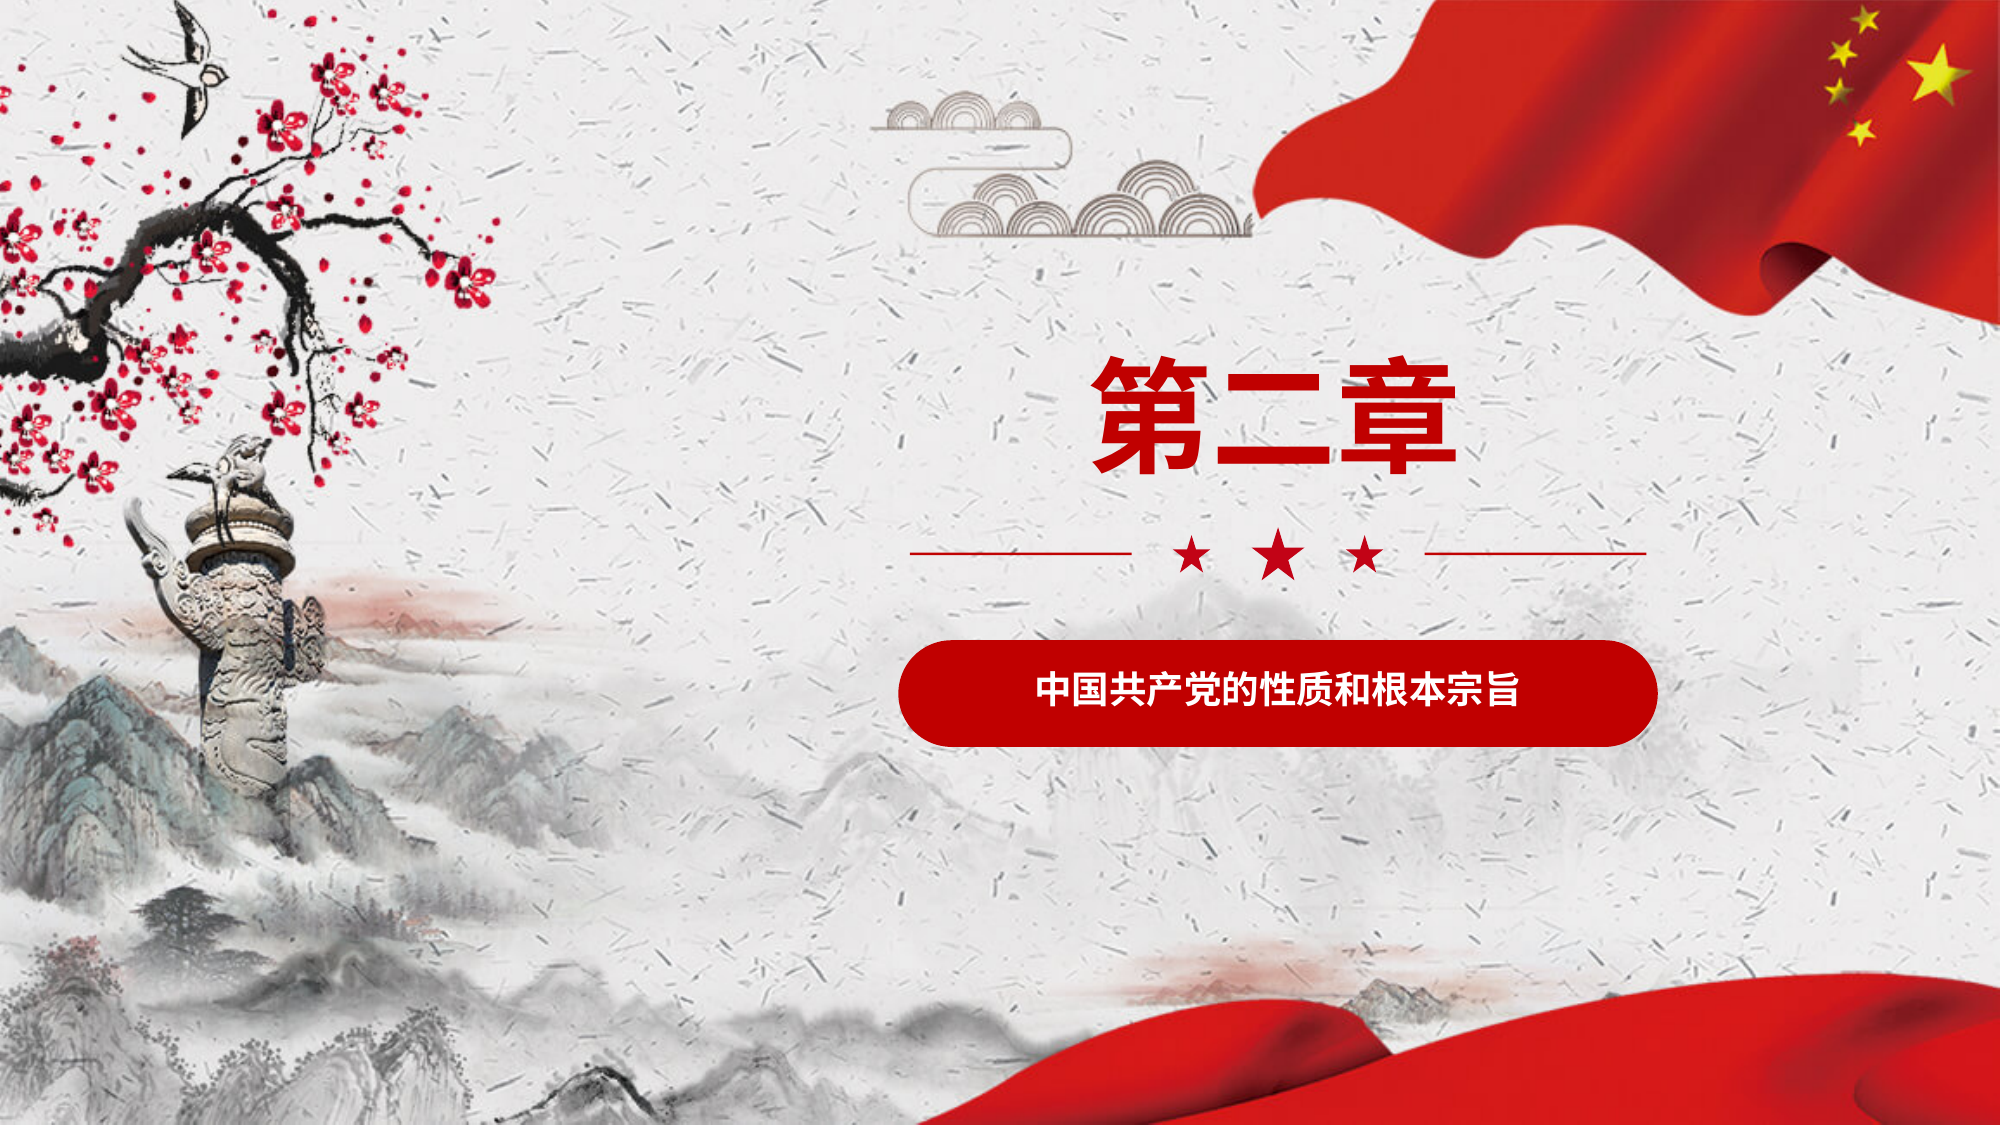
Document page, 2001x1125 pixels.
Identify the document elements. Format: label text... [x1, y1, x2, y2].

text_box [909, 527, 1647, 581]
picture [0, 0, 2000, 1125]
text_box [898, 636, 1658, 747]
text_box 第二章 [1071, 331, 1485, 497]
